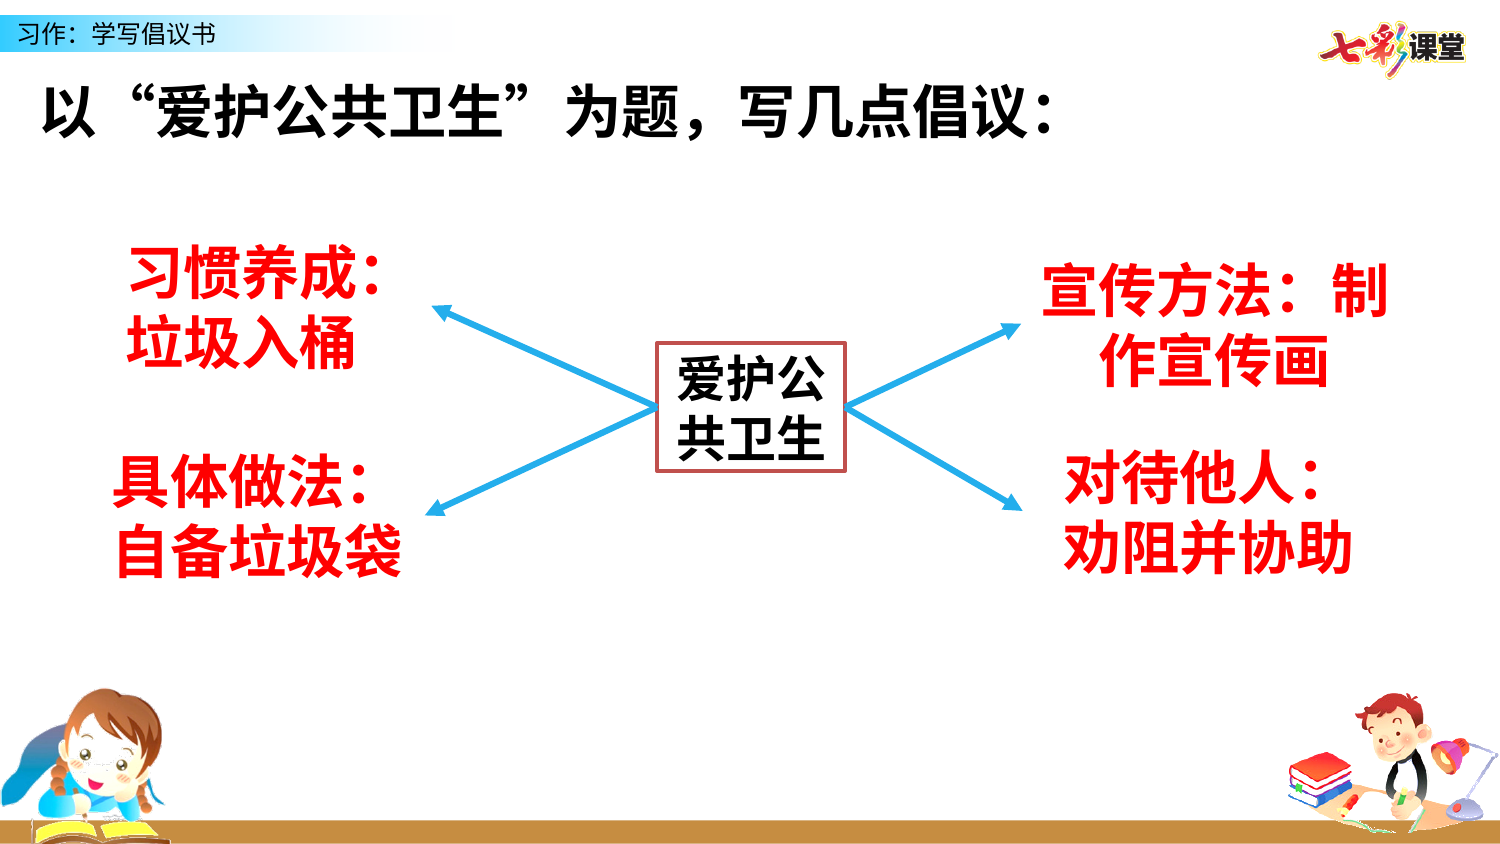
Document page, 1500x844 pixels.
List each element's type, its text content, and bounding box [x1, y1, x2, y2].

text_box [844, 323, 1022, 406]
text_box 爱护公共卫生 [662, 341, 839, 473]
picture [0, 648, 180, 844]
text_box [844, 406, 1023, 512]
text_box 具体做法：自备垃圾袋 [88, 437, 427, 593]
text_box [431, 305, 658, 406]
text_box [424, 406, 658, 516]
picture [1316, 20, 1468, 80]
text_box 宣传方法：制作宣传画 [1019, 246, 1411, 402]
text_box 以“爱护公共卫生”为题，写几点倡议： [24, 67, 1069, 153]
picture [1284, 648, 1500, 844]
text_box 习惯养成：垃圾入桶 [108, 241, 433, 370]
text_box 对待他人：劝阻并协助 [1021, 433, 1397, 589]
